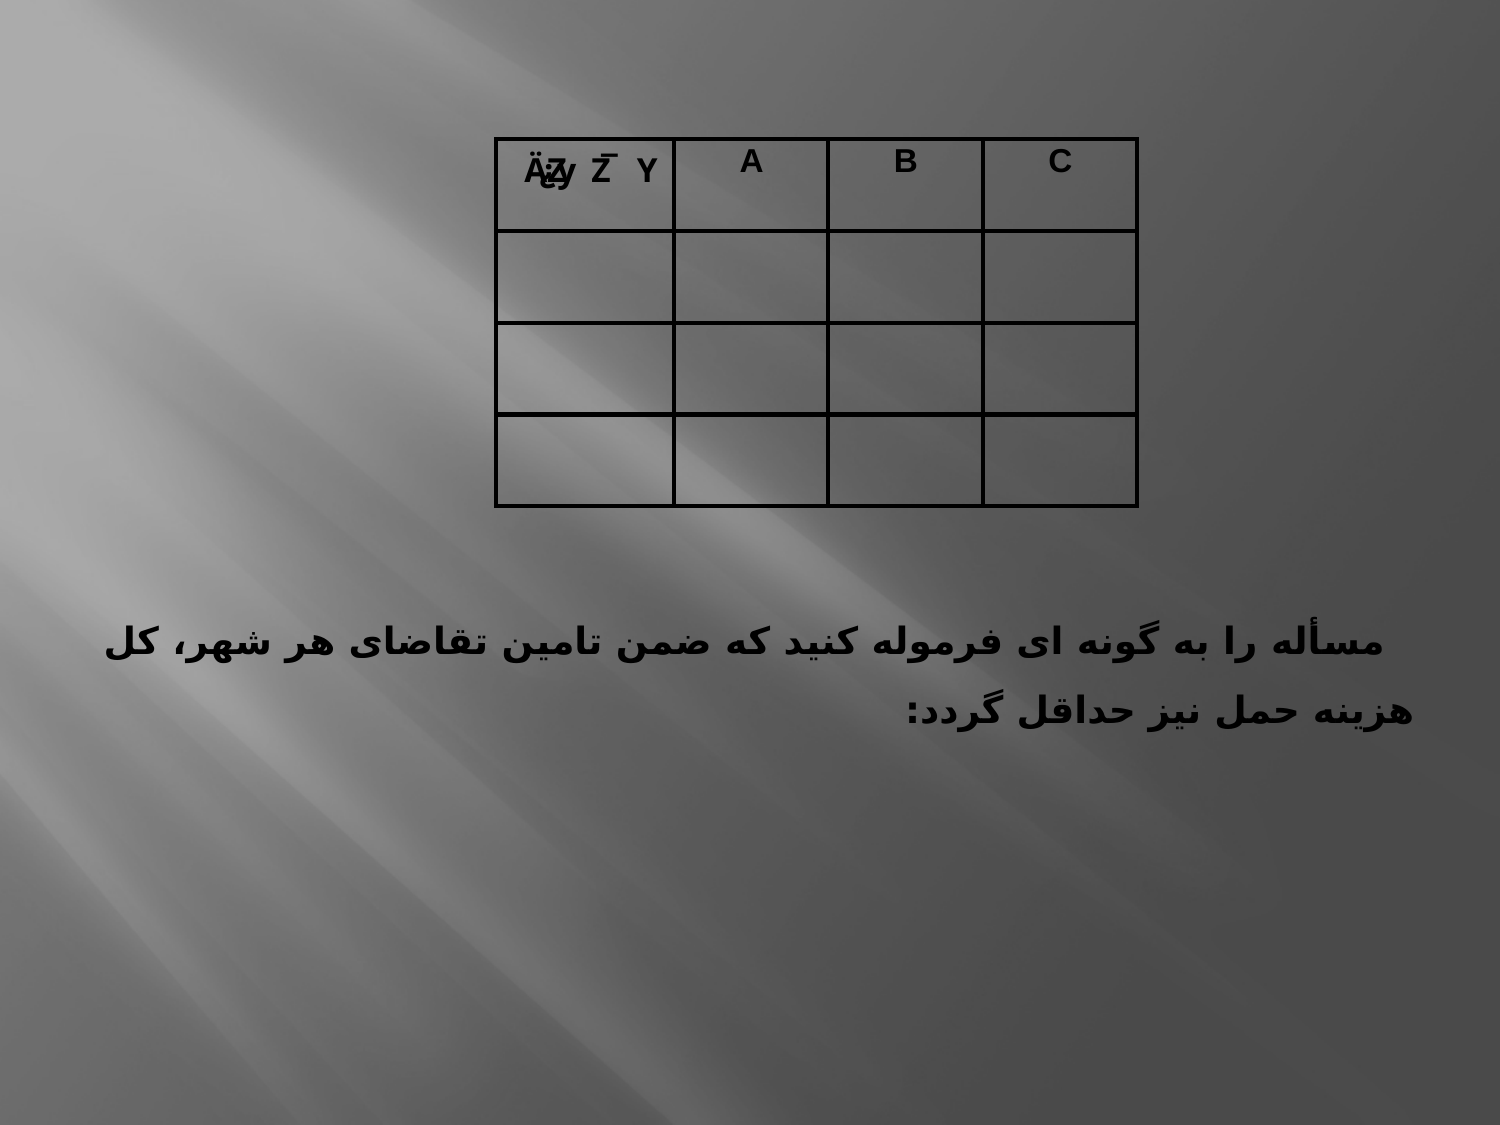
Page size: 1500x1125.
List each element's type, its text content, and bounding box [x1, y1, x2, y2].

text_box مسأله را به گونه ای فرموله کنید که ضمن تامین تقاضای هر شهر، کل هزینه حمل نیز حداقل گردد: [88, 586, 1430, 739]
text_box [170, 137, 1472, 580]
